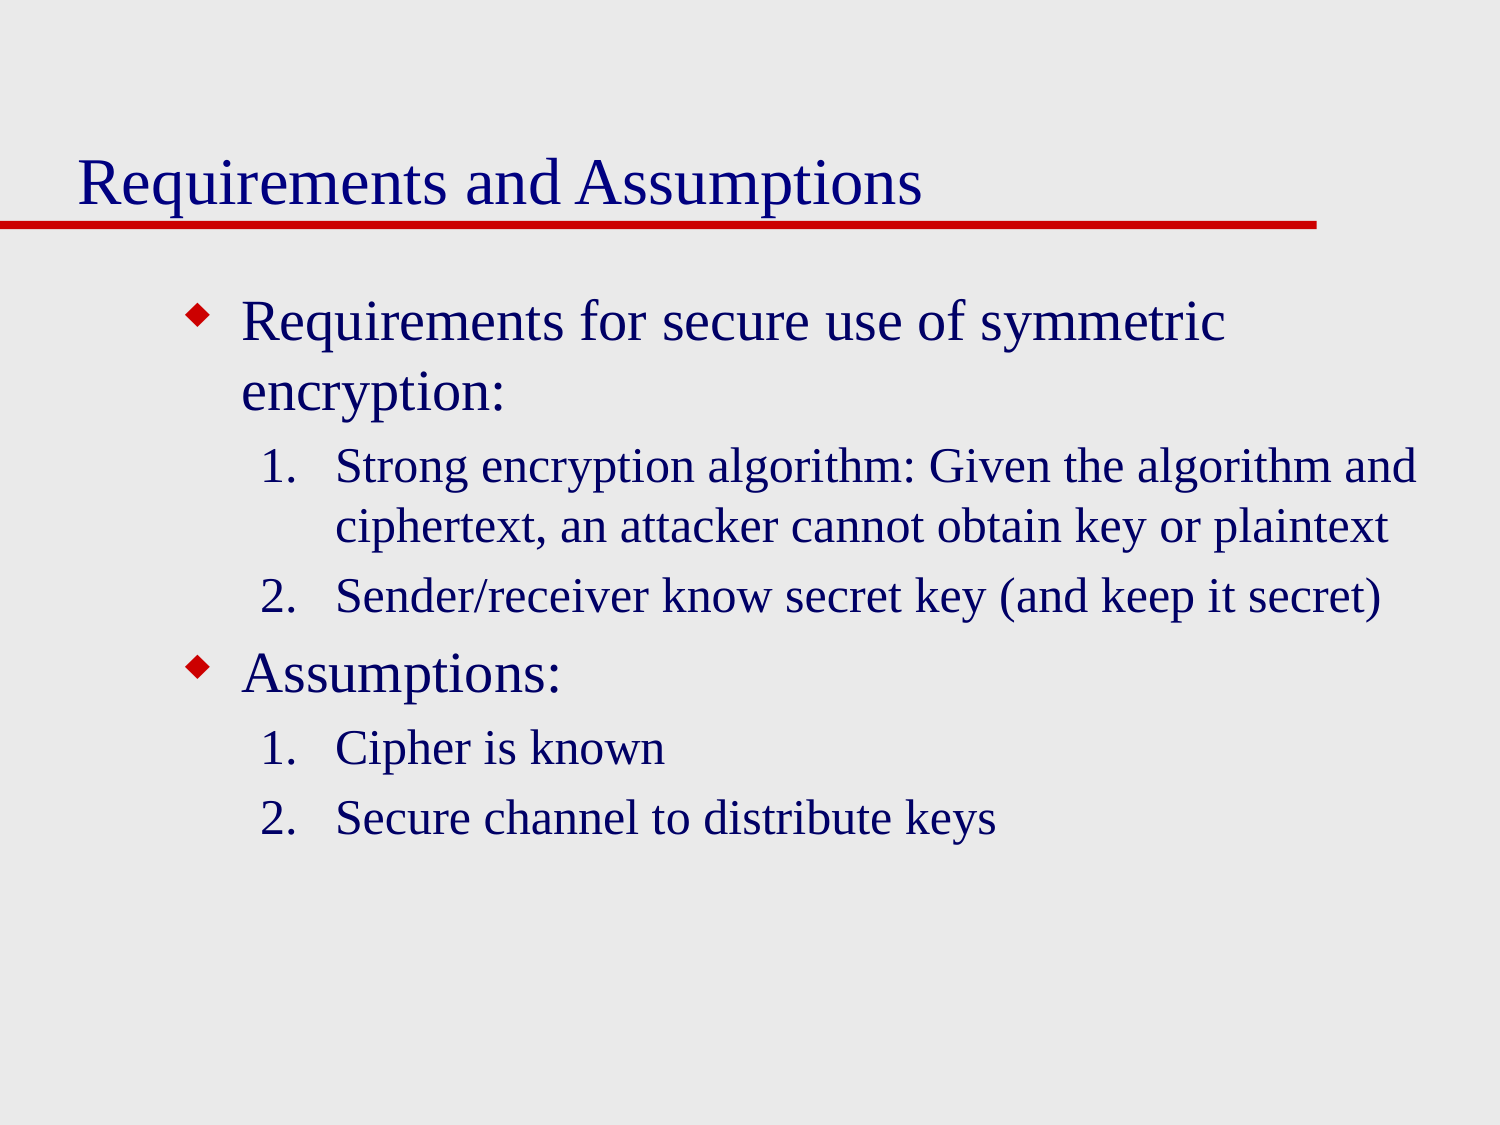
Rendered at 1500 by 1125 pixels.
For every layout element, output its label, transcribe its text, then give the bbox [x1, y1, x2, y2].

list Requirements for secure use of symmetric encryption: Strong encryption algorithm: Given the algorithm and ciphertext, an attacker cannot obtain key or plaintext Sender/receiver know secret key (and keep it secret) Assumptions: Cipher is known Secure channel to distribute keys [169, 274, 1438, 951]
title Requirements and Assumptions [62, 43, 1338, 226]
